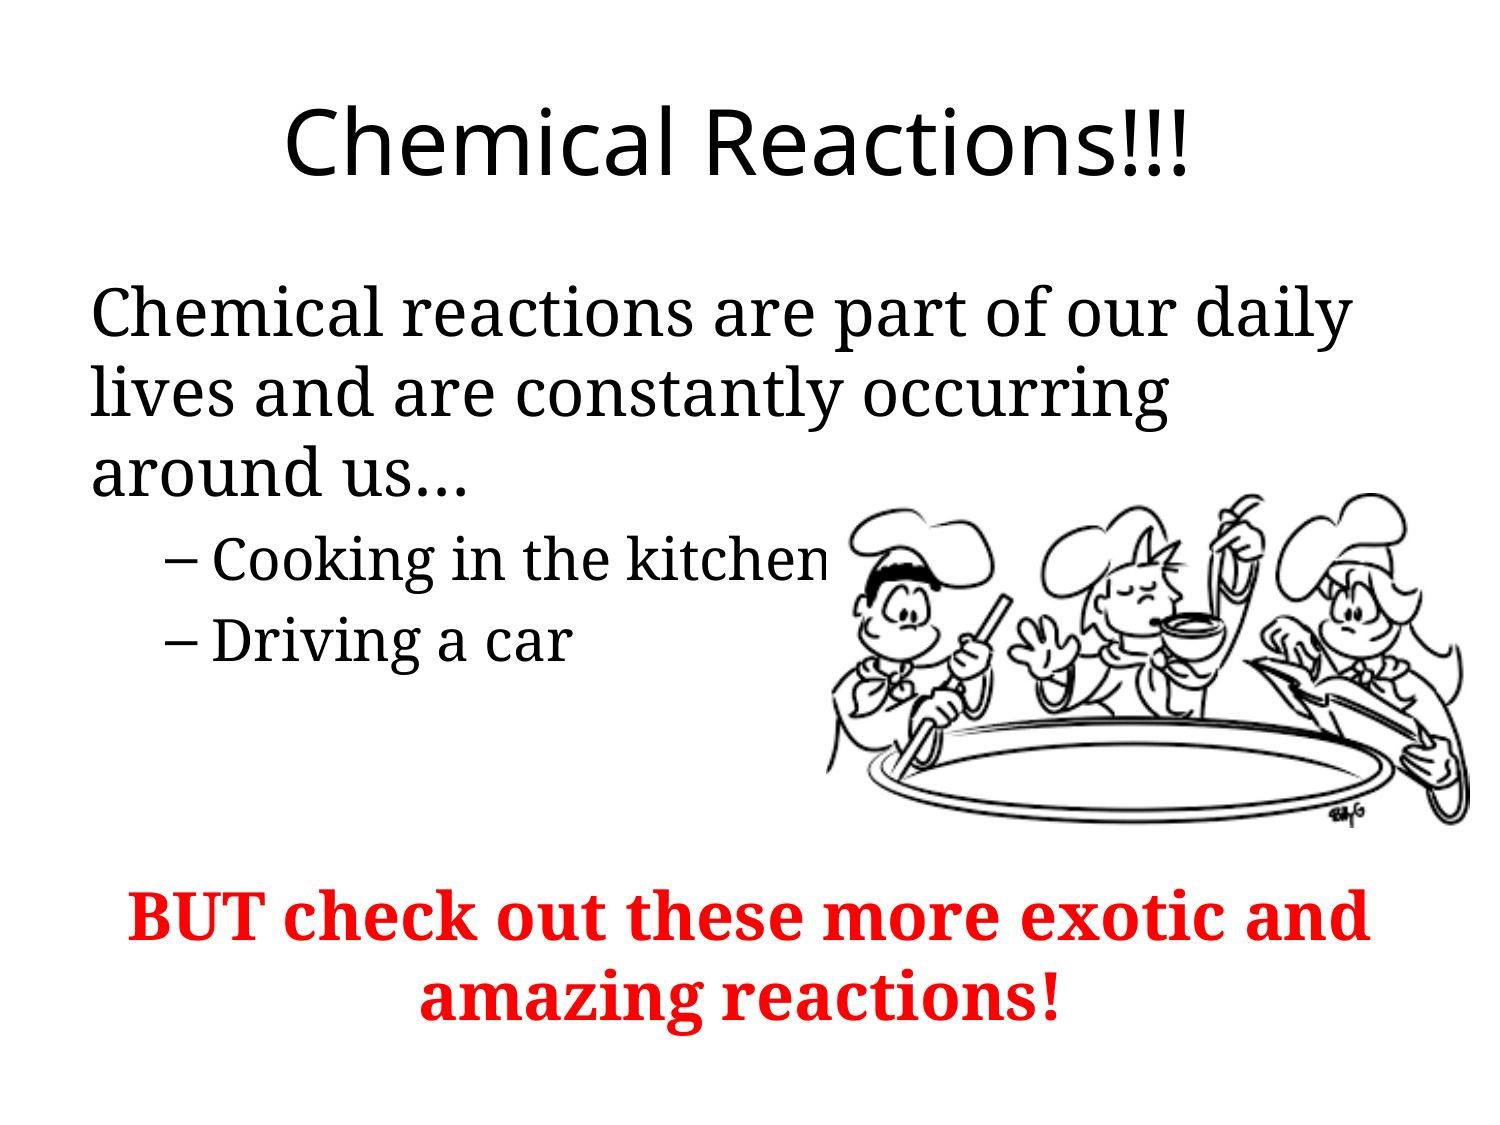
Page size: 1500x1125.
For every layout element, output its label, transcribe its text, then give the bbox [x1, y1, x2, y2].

list Chemical reactions are part of our daily lives and are constantly occurring around us… Cooking in the kitchen Driving a car BUT check out these more exotic and amazing reactions! [75, 262, 1425, 1087]
picture [825, 493, 1470, 828]
title Chemical Reactions!!! [75, 45, 1425, 233]
